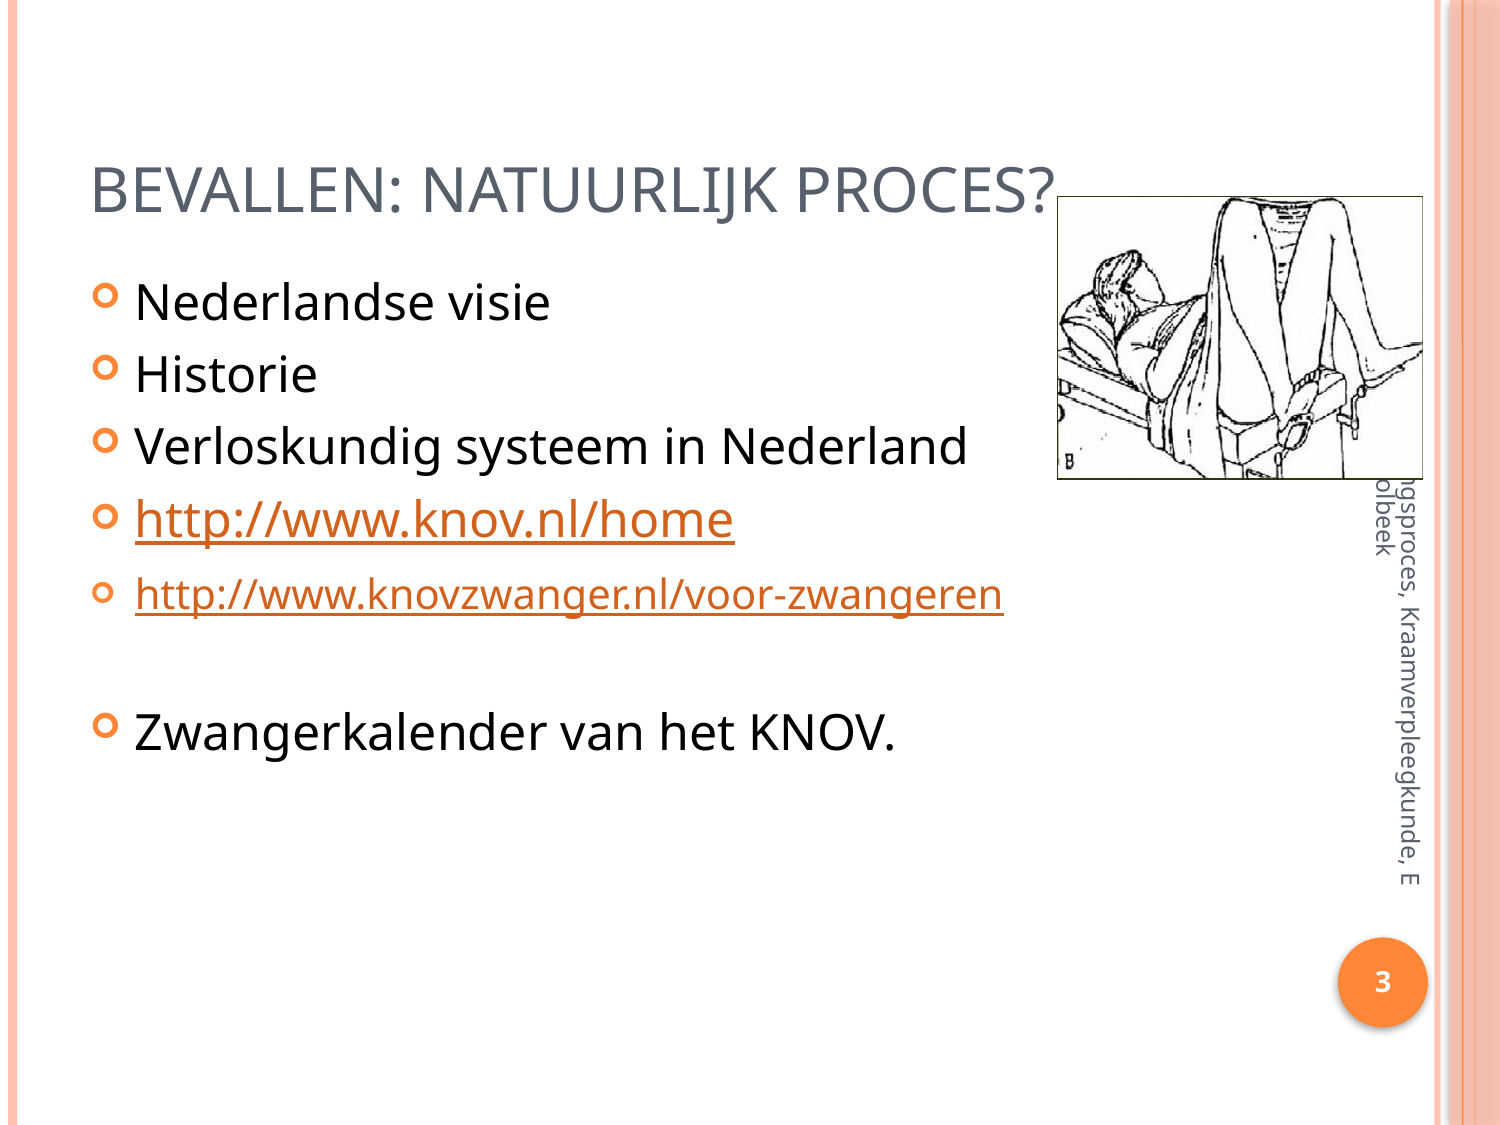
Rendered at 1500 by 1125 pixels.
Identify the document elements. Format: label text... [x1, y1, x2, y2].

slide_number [1378, 43, 1442, 374]
list Nederlandse visie Historie Verloskundig systeem in Nederland http://www.knov.nl/home http://www.knovzwanger.nl/voor-zwangeren Zwangerkalender van het KNOV. [75, 262, 1300, 1062]
title Bevallen: natuurlijk proces? [75, 45, 1300, 233]
slide_number 3 [1333, 940, 1434, 1027]
footer Bevallingsproces, Kraamverpleegkunde, Emma Kolbeek [1379, 380, 1440, 906]
picture [1056, 195, 1423, 481]
